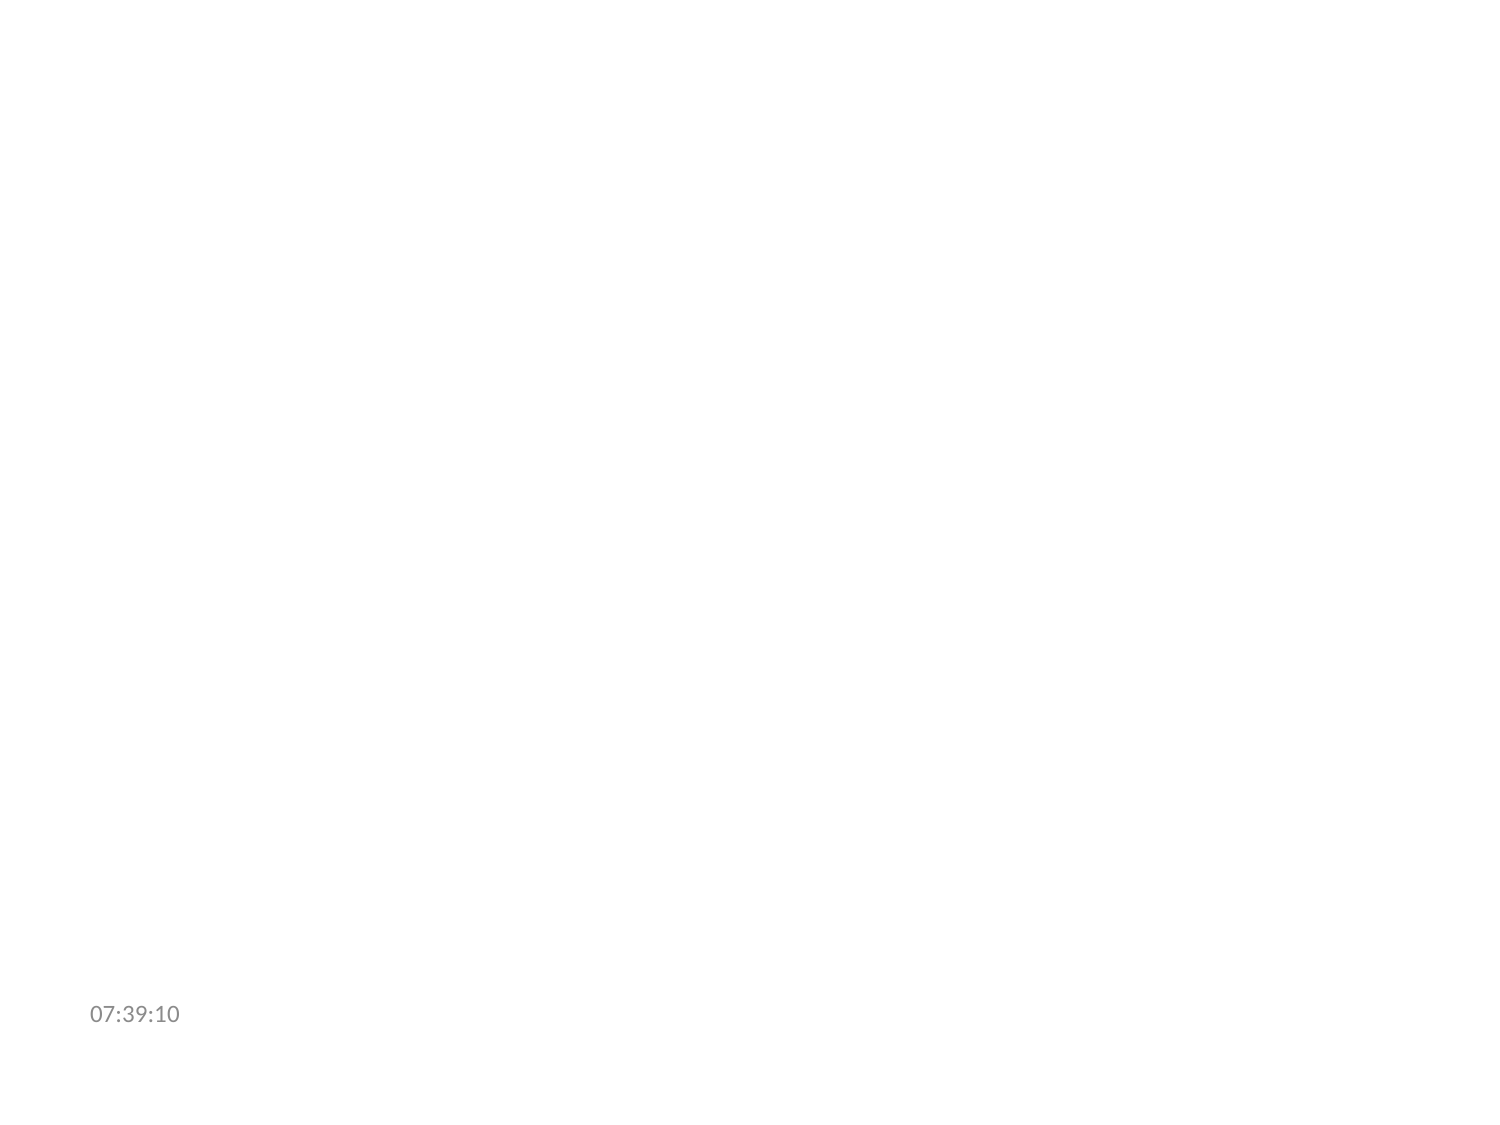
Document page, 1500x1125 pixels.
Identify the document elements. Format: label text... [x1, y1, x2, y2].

text_box 15:35:09 [75, 982, 425, 1043]
